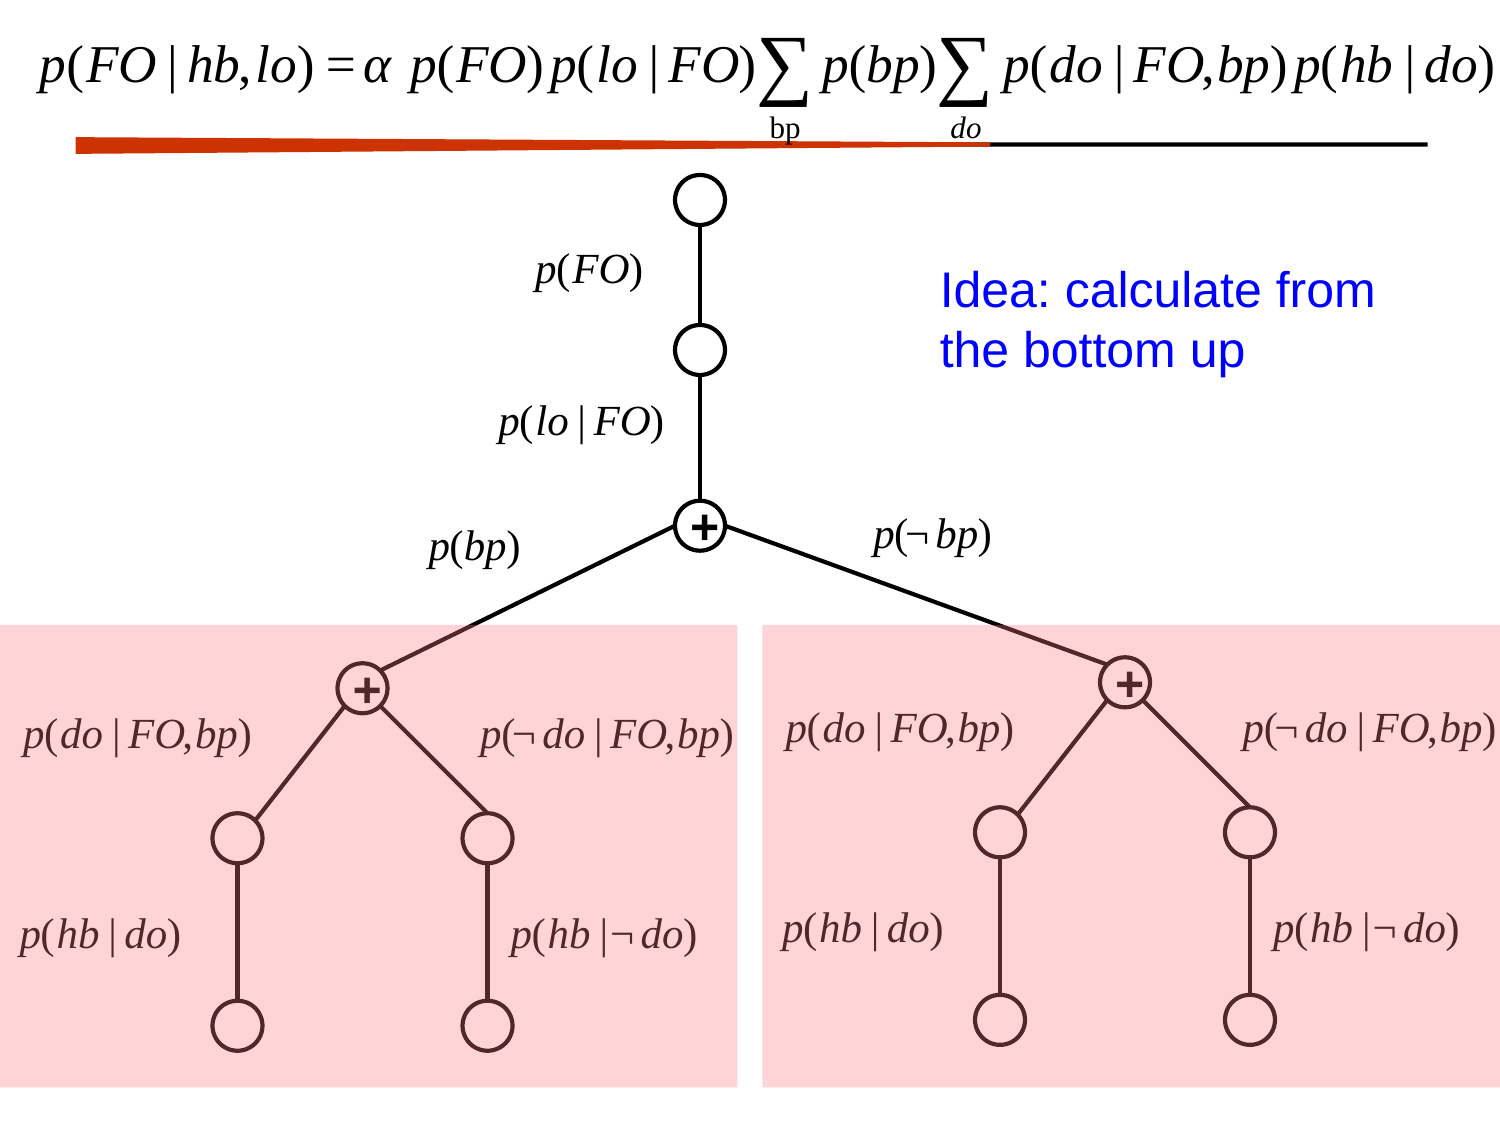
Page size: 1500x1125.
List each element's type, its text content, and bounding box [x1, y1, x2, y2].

text_box [1112, 624, 1500, 706]
text_box [675, 174, 726, 225]
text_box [1262, 907, 1463, 958]
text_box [774, 707, 1018, 758]
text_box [242, 718, 358, 809]
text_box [499, 912, 701, 964]
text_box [862, 512, 995, 563]
text_box [675, 325, 726, 375]
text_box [771, 907, 947, 958]
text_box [337, 649, 398, 726]
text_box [1004, 712, 1121, 803]
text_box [379, 705, 488, 814]
text_box [0, 624, 738, 1088]
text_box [1099, 643, 1160, 720]
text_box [26, 24, 1500, 154]
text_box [487, 399, 667, 451]
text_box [8, 912, 185, 964]
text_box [417, 524, 526, 576]
text_box [762, 673, 1500, 1088]
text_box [469, 712, 738, 764]
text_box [454, 450, 601, 746]
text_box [724, 525, 1108, 665]
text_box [674, 487, 735, 564]
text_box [1231, 707, 1500, 758]
text_box Idea: calculate from the bottom up [924, 249, 1400, 385]
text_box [524, 251, 647, 299]
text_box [12, 712, 256, 764]
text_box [1142, 699, 1251, 808]
